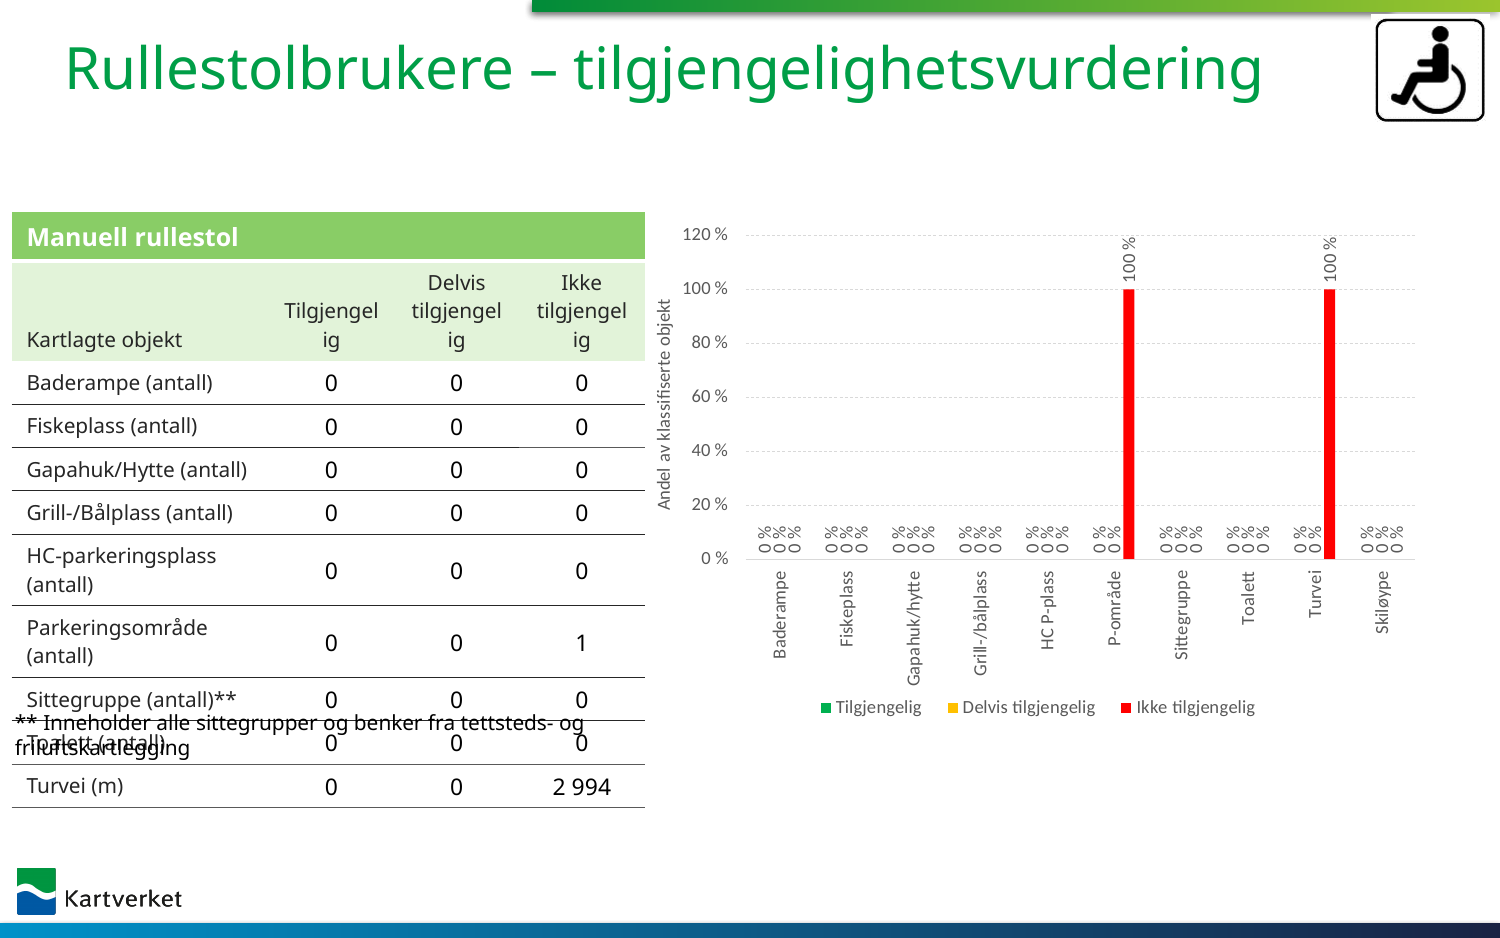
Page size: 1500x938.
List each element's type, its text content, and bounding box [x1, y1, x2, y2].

table_cell 0 [519, 361, 638, 404]
table_cell Parkeringsområde (antall) [12, 606, 269, 677]
table_cell 0 [269, 448, 394, 490]
table_cell 0 [394, 535, 519, 605]
table_cell 0 [269, 768, 394, 807]
table_cell Fiskeplass (antall) [12, 405, 269, 447]
table_cell 0 [519, 405, 638, 447]
picture [643, 218, 1426, 728]
table_cell Tilgjengelig [269, 263, 394, 361]
table_cell 2 994 [519, 768, 645, 807]
table_cell HC-parkeringsplass (antall) [12, 535, 269, 605]
table_cell Grill-/Bålplass (antall) [12, 491, 269, 534]
table_cell 0 [519, 678, 638, 702]
picture [1371, 13, 1491, 127]
table_cell Delvis tilgjengelig [394, 263, 519, 361]
table_cell Sittegruppe (antall)** [12, 678, 269, 702]
table_cell 0 [269, 535, 394, 605]
table_cell 0 [394, 448, 519, 490]
table_cell 0 [269, 405, 394, 447]
table_cell 0 [394, 678, 519, 702]
table_cell 0 [269, 361, 394, 404]
table_cell 0 [394, 768, 519, 807]
table_cell Ikke tilgjengelig [519, 263, 638, 361]
table_cell 0 [394, 606, 519, 677]
table_cell 0 [519, 491, 638, 534]
text_box ** Inneholder alle sittegrupper og benker fra tettsteds- og friluftskartlegging [0, 702, 745, 768]
table_cell 0 [394, 361, 519, 404]
table_cell 0 [519, 448, 638, 490]
table_cell Kartlagte objekt [12, 263, 269, 361]
table_cell Turvei (m) [12, 768, 269, 807]
table_cell 1 [519, 606, 638, 677]
text_box Rullestolbrukere – tilgjengelighetsvurdering [49, 12, 1372, 109]
table_cell 0 [394, 405, 519, 447]
table_cell Gapahuk/Hytte (antall) [12, 448, 269, 490]
table_cell 0 [269, 606, 394, 677]
table_cell 0 [269, 491, 394, 534]
table_cell 0 [394, 491, 519, 534]
table_header Manuell rullestol [12, 212, 645, 259]
table_cell 0 [519, 535, 638, 605]
table_cell Baderampe (antall) [12, 361, 269, 404]
table_cell 0 [269, 678, 394, 702]
